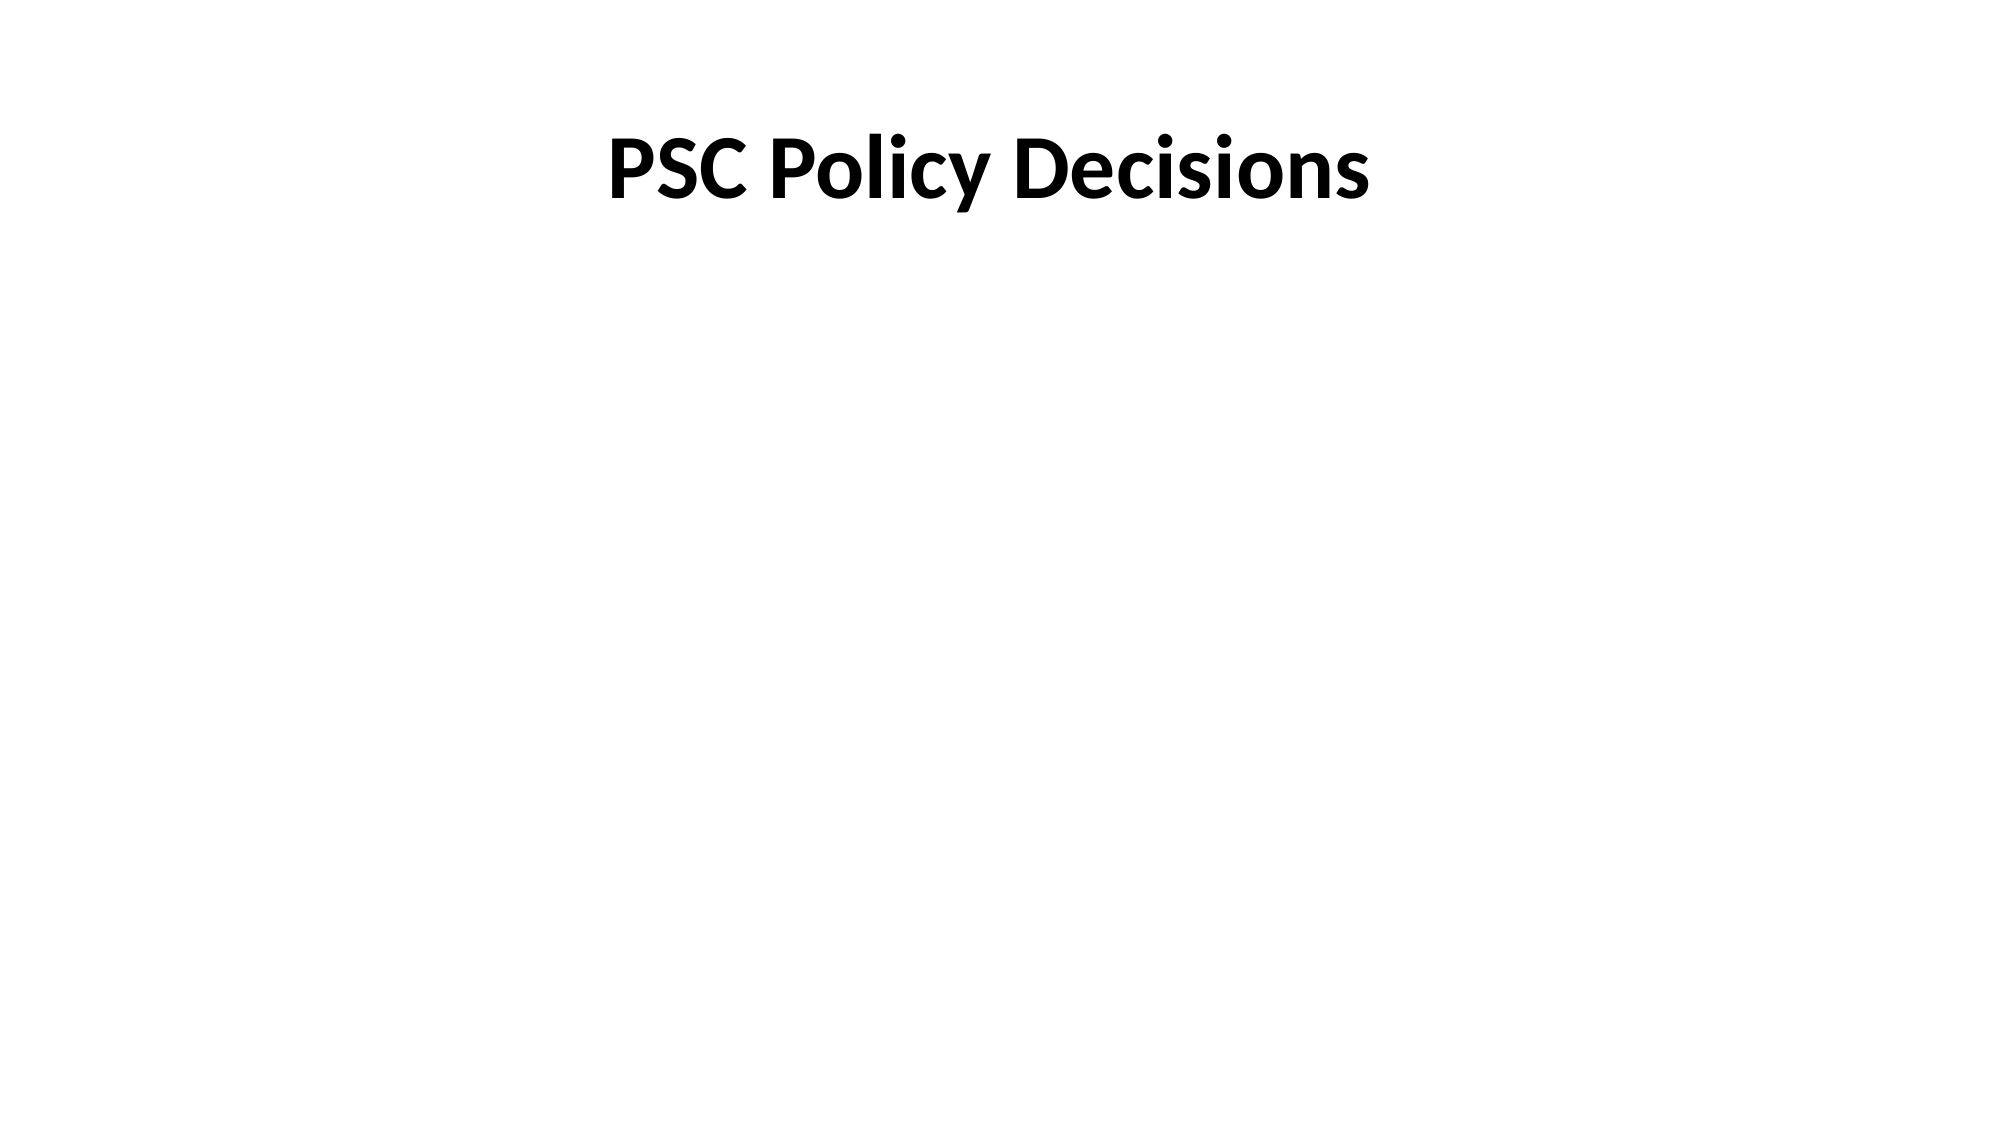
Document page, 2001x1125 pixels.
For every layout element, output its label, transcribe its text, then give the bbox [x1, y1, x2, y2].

title PSC Policy Decisions [137, 59, 1863, 278]
